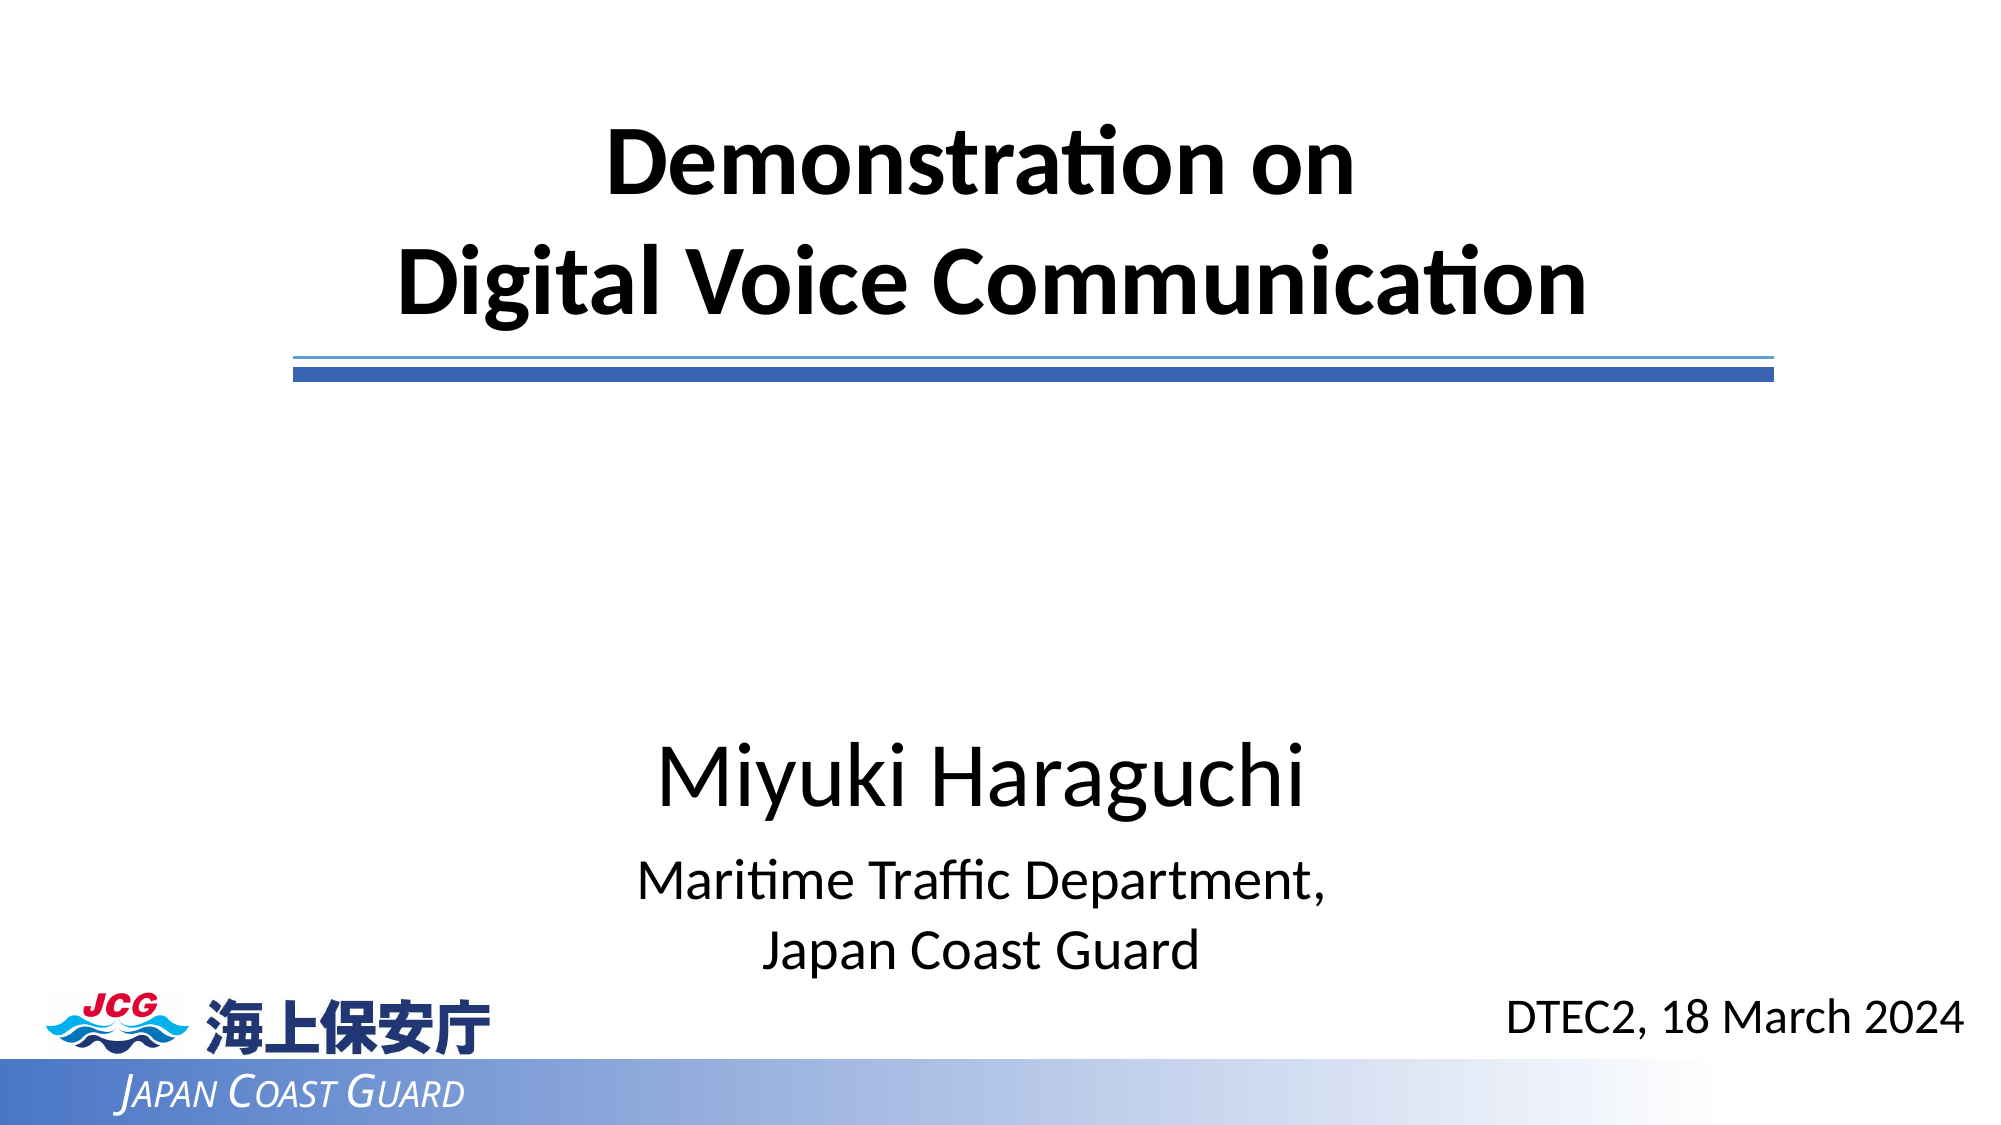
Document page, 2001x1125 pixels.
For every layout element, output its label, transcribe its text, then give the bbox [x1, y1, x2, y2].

text_box DTEC2, 18 March 2024 [1491, 976, 2000, 1051]
text_box Maritime Traffic Department, Japan Coast Guard [621, 833, 1343, 989]
picture [203, 995, 494, 1058]
picture [43, 990, 191, 1056]
text_box Miyuki Haraguchi [641, 706, 1323, 832]
text_box Demonstration on Digital Voice Communication [358, 87, 1605, 343]
